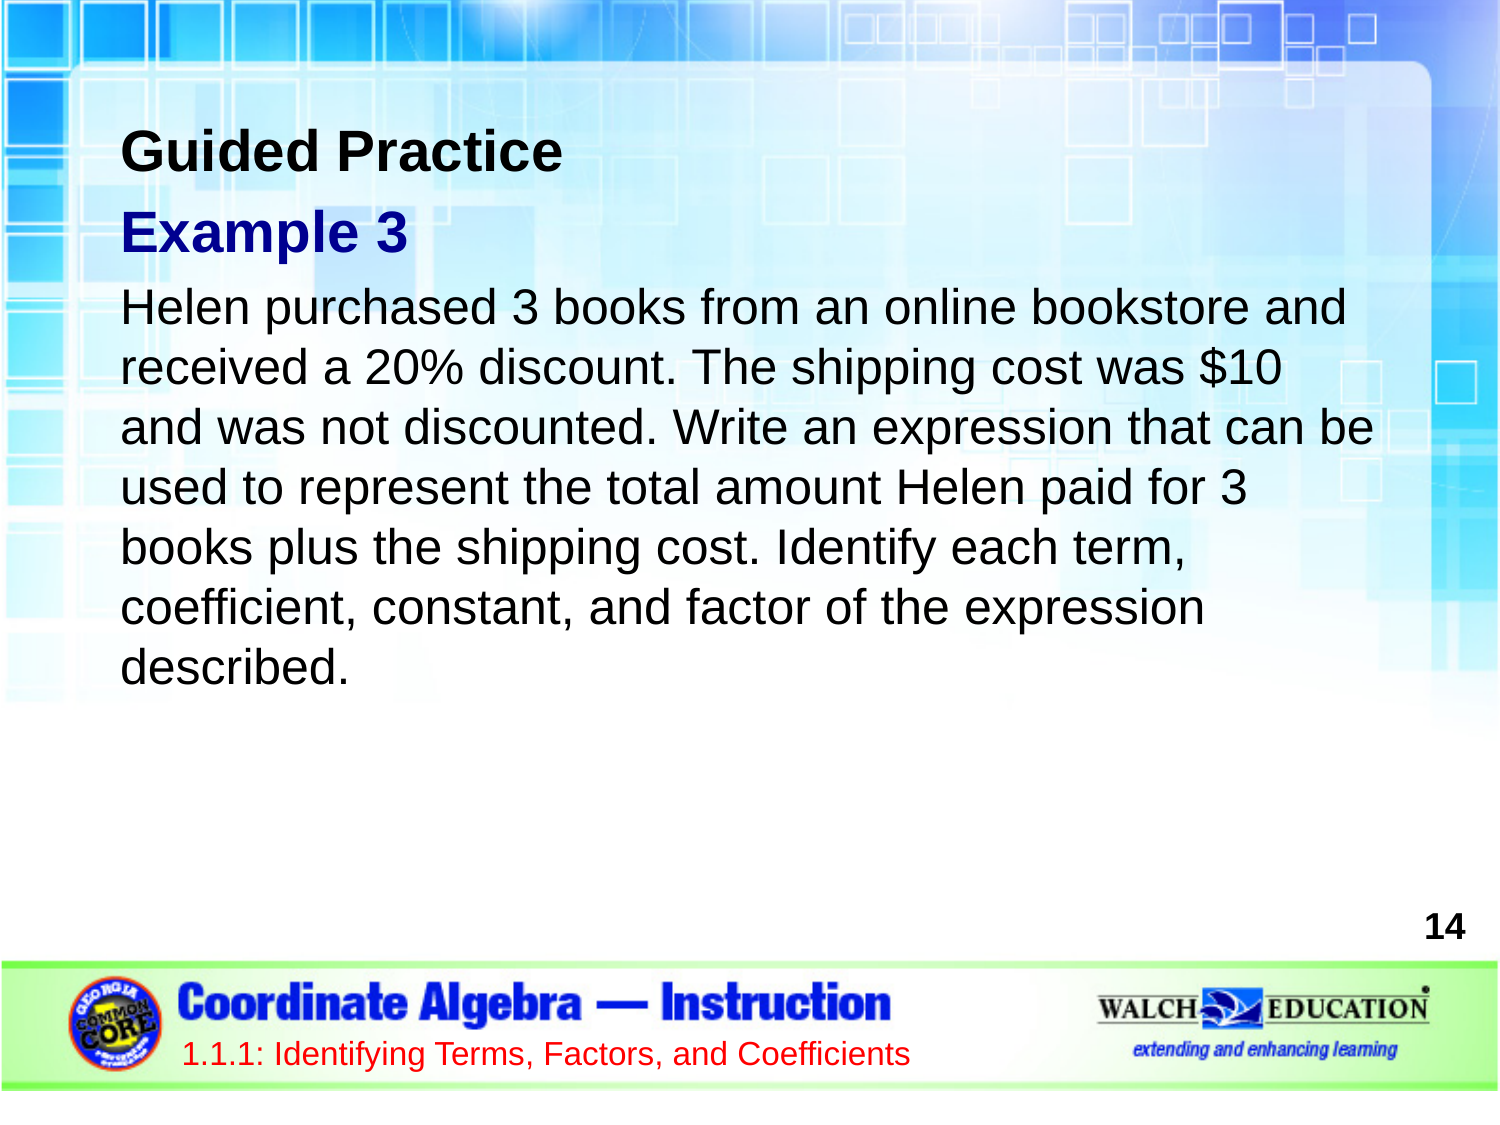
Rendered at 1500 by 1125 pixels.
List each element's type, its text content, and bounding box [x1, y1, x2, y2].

list 1.1.1: Identifying Terms, Factors, and Coefficients [166, 1024, 1074, 1068]
subtitle Guided Practice Example 3 Helen purchased 3 books from an online bookstore and received a 20% discount. The shipping cost was $10 and was not discounted. Write an expression that can be used to represent the total amount Helen paid for 3 books plus the shipping cost. Identify each term, coefficient, constant, and factor of the expression described. [105, 105, 1394, 925]
picture [1, 0, 1500, 1091]
slide_number 14 [1361, 901, 1481, 949]
